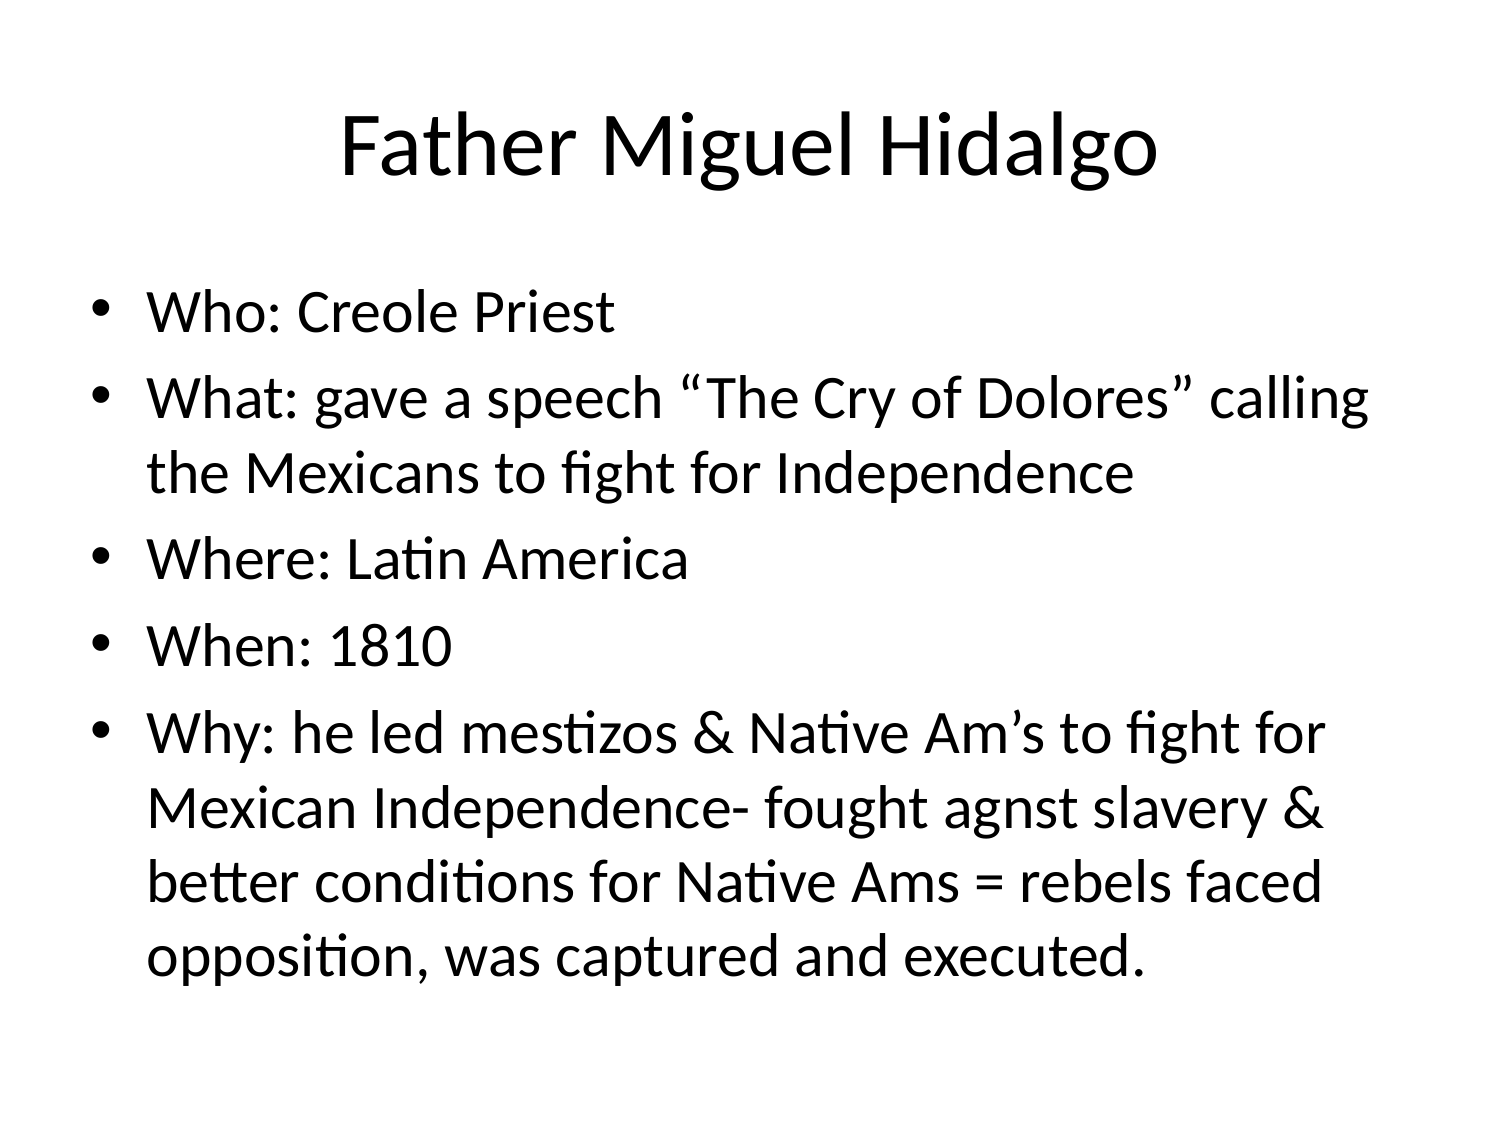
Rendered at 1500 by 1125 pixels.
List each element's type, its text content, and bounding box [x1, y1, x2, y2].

title Father Miguel Hidalgo [75, 45, 1425, 233]
list Who: Creole Priest What: gave a speech “The Cry of Dolores” calling the Mexicans to fight for Independence Where: Latin America When: 1810 Why: he led mestizos & Native Am’s to fight for Mexican Independence- fought agnst slavery & better conditions for Native Ams = rebels faced opposition, was captured and executed. [75, 262, 1425, 1005]
